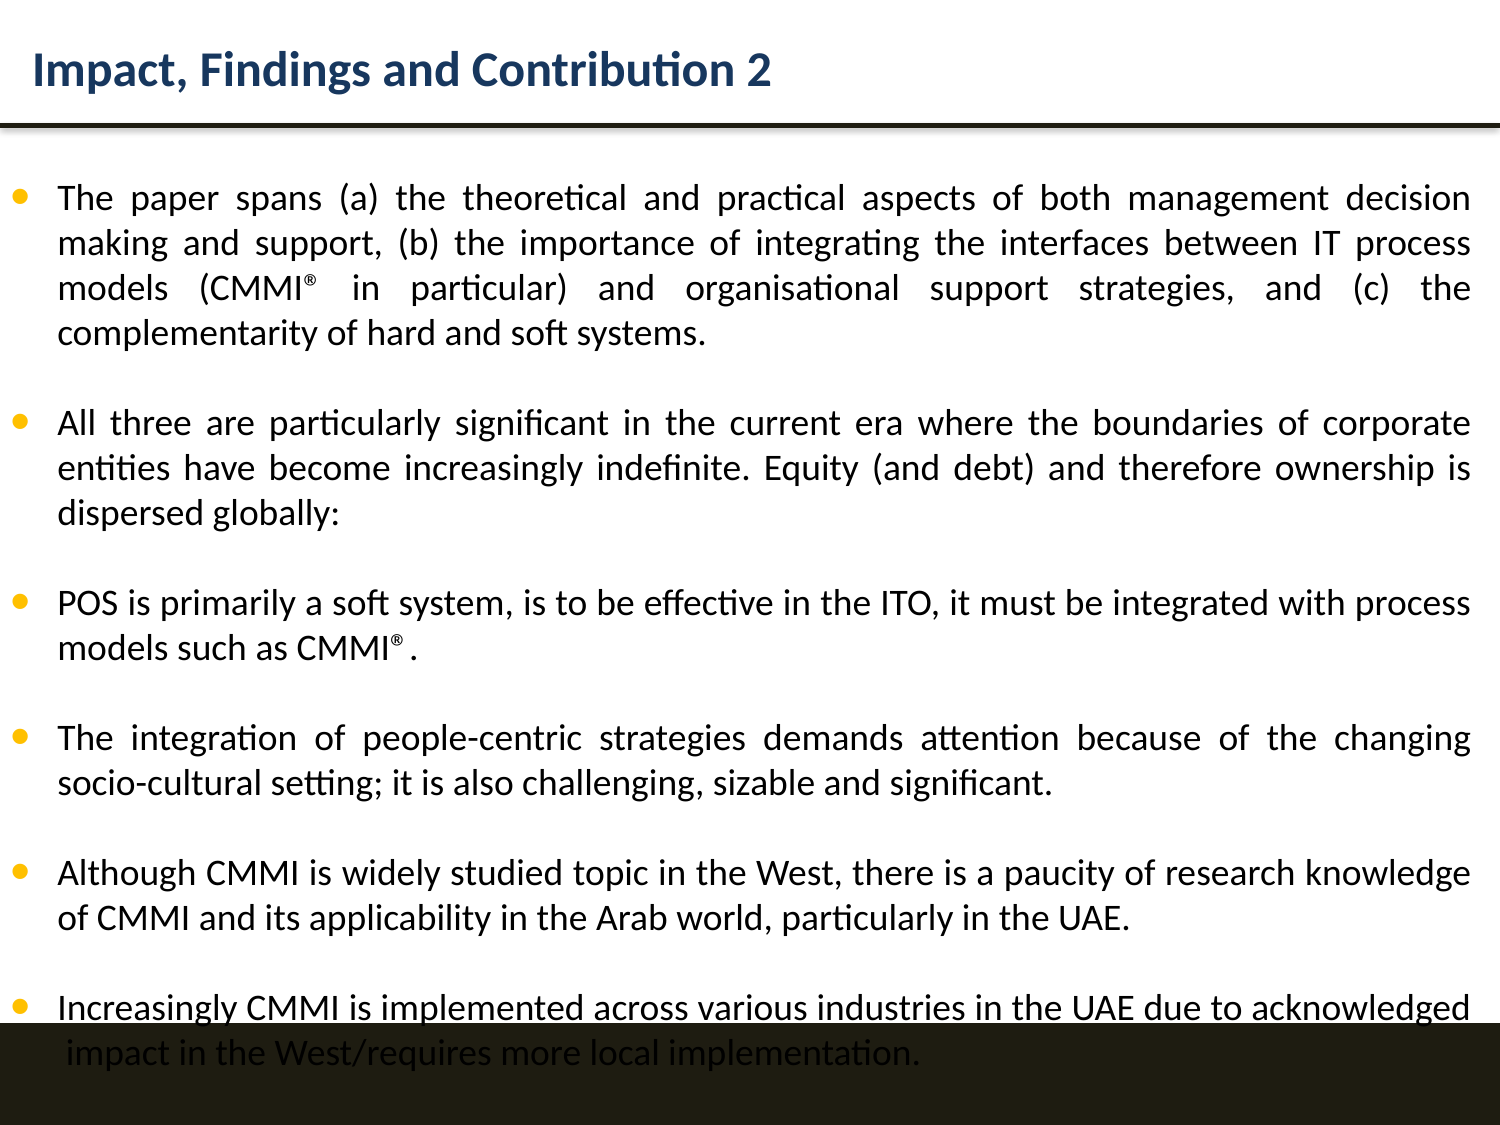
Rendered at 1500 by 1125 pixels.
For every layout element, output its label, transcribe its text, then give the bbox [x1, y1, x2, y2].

text_box The paper spans (a) the theoretical and practical aspects of both management decision making and support, (b) the importance of integrating the interfaces between IT process models (CMMI® in particular) and organisational support strategies, and (c) the complementarity of hard and soft systems. All three are particularly significant in the current era where the boundaries of corporate entities have become increasingly indefinite. Equity (and debt) and therefore ownership is dispersed globally: POS is primarily a soft system, is to be effective in the ITO, it must be integrated with process models such as CMMI®. The integration of people-centric strategies demands attention because of the changing socio-cultural setting; it is also challenging, sizable and significant. Although CMMI is widely studied topic in the West, there is a paucity of research knowledge of CMMI and its applicability in the Arab world, particularly in the UAE. Increasingly CMMI is implemented across various industries in the UAE due to acknowledged impact in the West/requires more local implementation. [0, 133, 1488, 1121]
text_box [0, 1021, 1500, 1125]
text_box Impact, Findings and Contribution 2 [17, 28, 1418, 104]
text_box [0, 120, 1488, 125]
